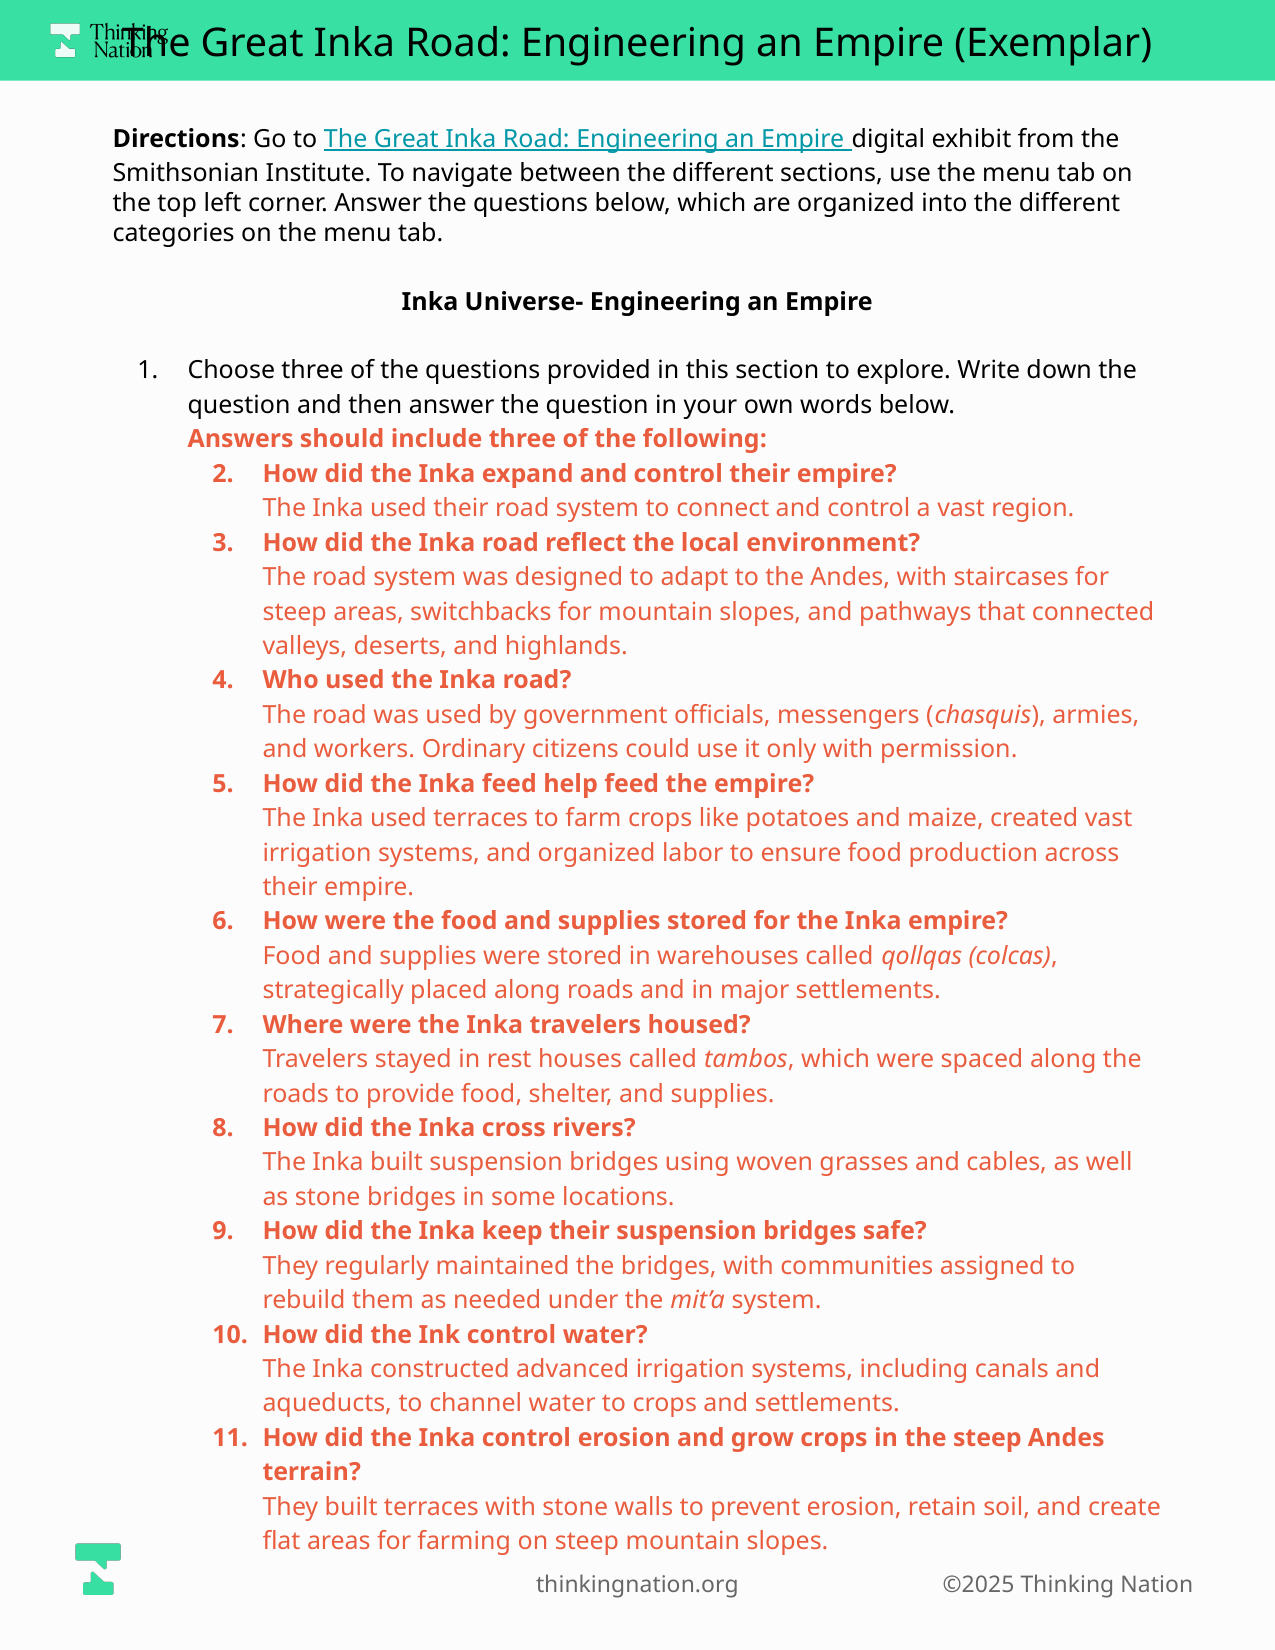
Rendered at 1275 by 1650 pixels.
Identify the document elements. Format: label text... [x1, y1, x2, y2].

picture [62, 1533, 134, 1605]
text_box Directions: Go to The Great Inka Road: Engineering an Empire digital exhibit from the Smithsonian Institute. To navigate between the different sections, use the menu tab on the top left corner. Answer the questions below, which are organized into the different categories on the menu tab. Inka Universe- Engineering an Empire Choose three of the questions provided in this section to explore. Write down the question and then answer the question in your own words below. Answers should include three of the following: How did the Inka expand and control their empire? The Inka used their road system to connect and control a vast region. How did the Inka road reflect the local environment? The road system was designed to adapt to the Andes, with staircases for steep areas, switchbacks for mountain slopes, and pathways that connected valleys, deserts, and highlands. Who used the Inka road? The road was used by government officials, messengers (chasquis), armies, and workers. Ordinary citizens could use it only with permission. How did the Inka feed help feed the empire? The Inka used terraces to farm crops like potatoes and maize, created vast irrigation systems, and organized labor to ensure food production across their empire. How were the food and supplies stored for the Inka empire? Food and supplies were stored in warehouses called qollqas (colcas), strategically placed along roads and in major settlements. Where were the Inka travelers housed? Travelers stayed in rest houses called tambos, which were spaced along the roads to provide food, shelter, and supplies. How did the Inka cross rivers? The Inka built suspension bridges using woven grasses and cables, as well as stone bridges in some locations. How did the Inka keep their suspension bridges safe? They regularly maintained the bridges, with communities assigned to rebuild them as needed under the mit’a system. How did the Ink control water? The Inka constructed advanced irrigation systems, including canals and aqueducts, to channel water to crops and settlements. How did the Inka control erosion and grow crops in the steep Andes terrain? They built terraces with stone walls to prevent erosion, retain soil, and create flat areas for farming on steep mountain slopes. [97, 107, 1178, 1507]
picture [36, 12, 172, 69]
text_box The Great Inka Road: Engineering an Empire (Exemplar) [0, 0, 1275, 81]
text_box ©2025 Thinking Nation [907, 1553, 1210, 1605]
text_box thinkingnation.org [486, 1553, 789, 1605]
